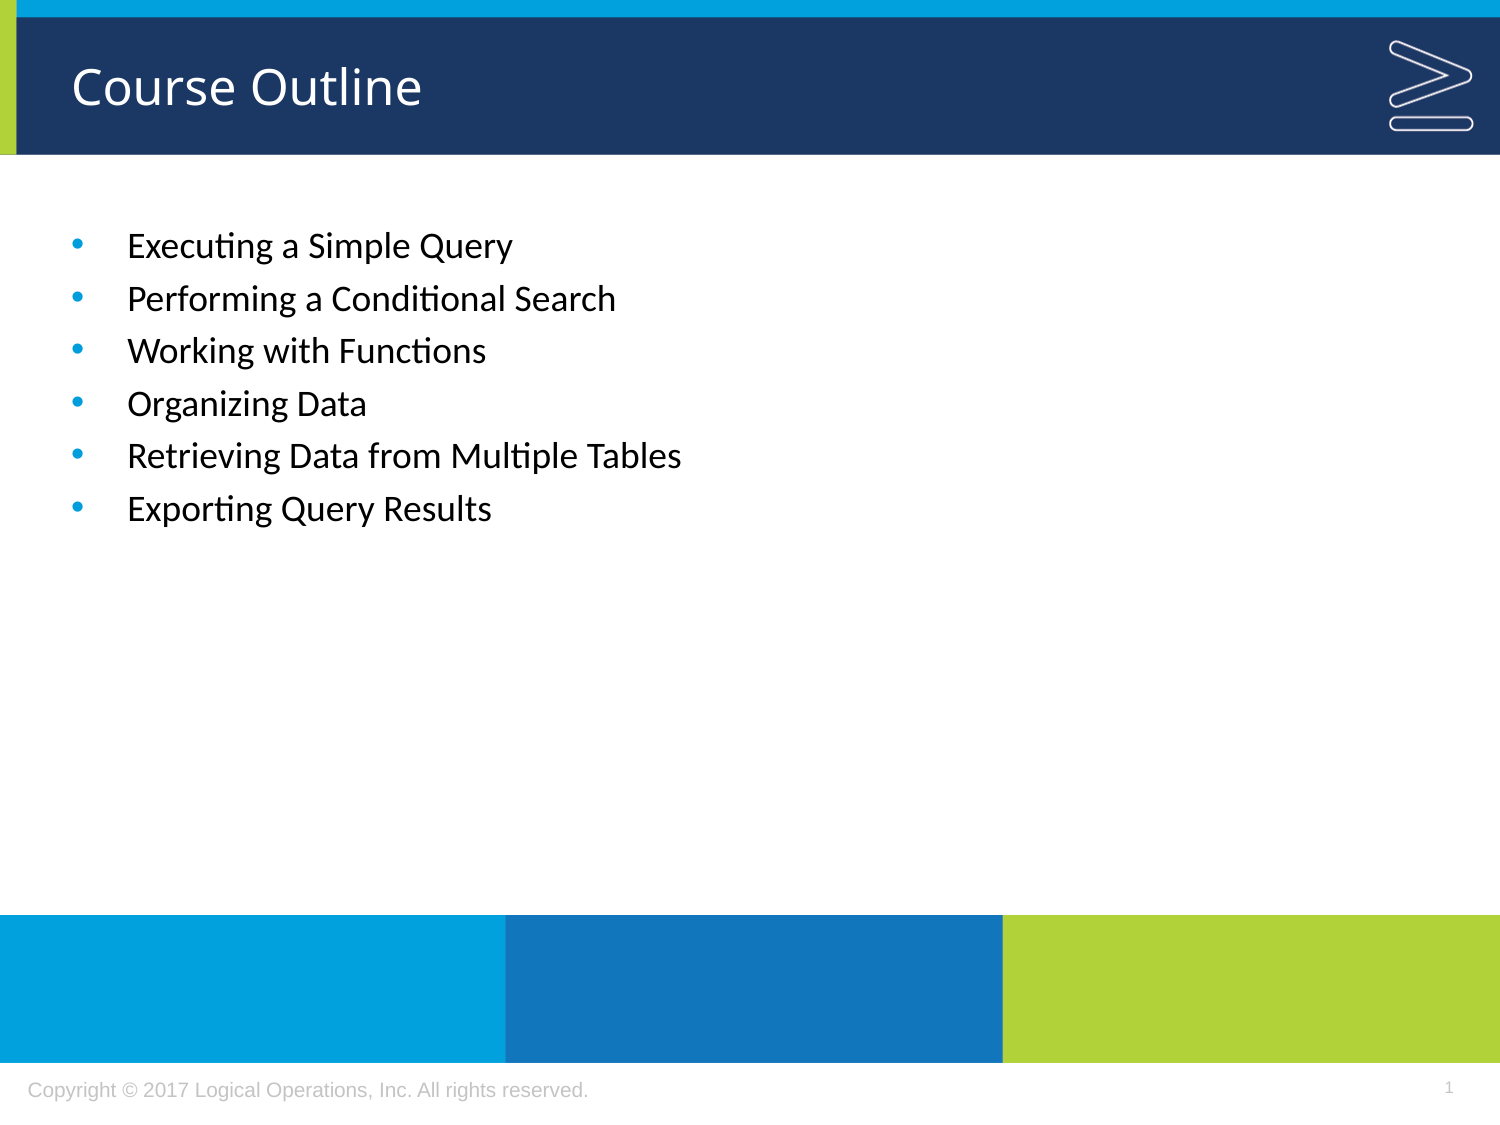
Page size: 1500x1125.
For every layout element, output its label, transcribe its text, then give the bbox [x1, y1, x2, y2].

title Course Outline [56, 16, 1350, 155]
picture [506, 915, 1500, 1063]
picture [1350, 18, 1500, 155]
picture [0, 0, 56, 155]
list Executing a Simple Query Performing a Conditional Search Working with Functions Organizing Data Retrieving Data from Multiple Tables Exporting Query Results [56, 213, 1444, 892]
slide_number 1 [1118, 1057, 1469, 1118]
